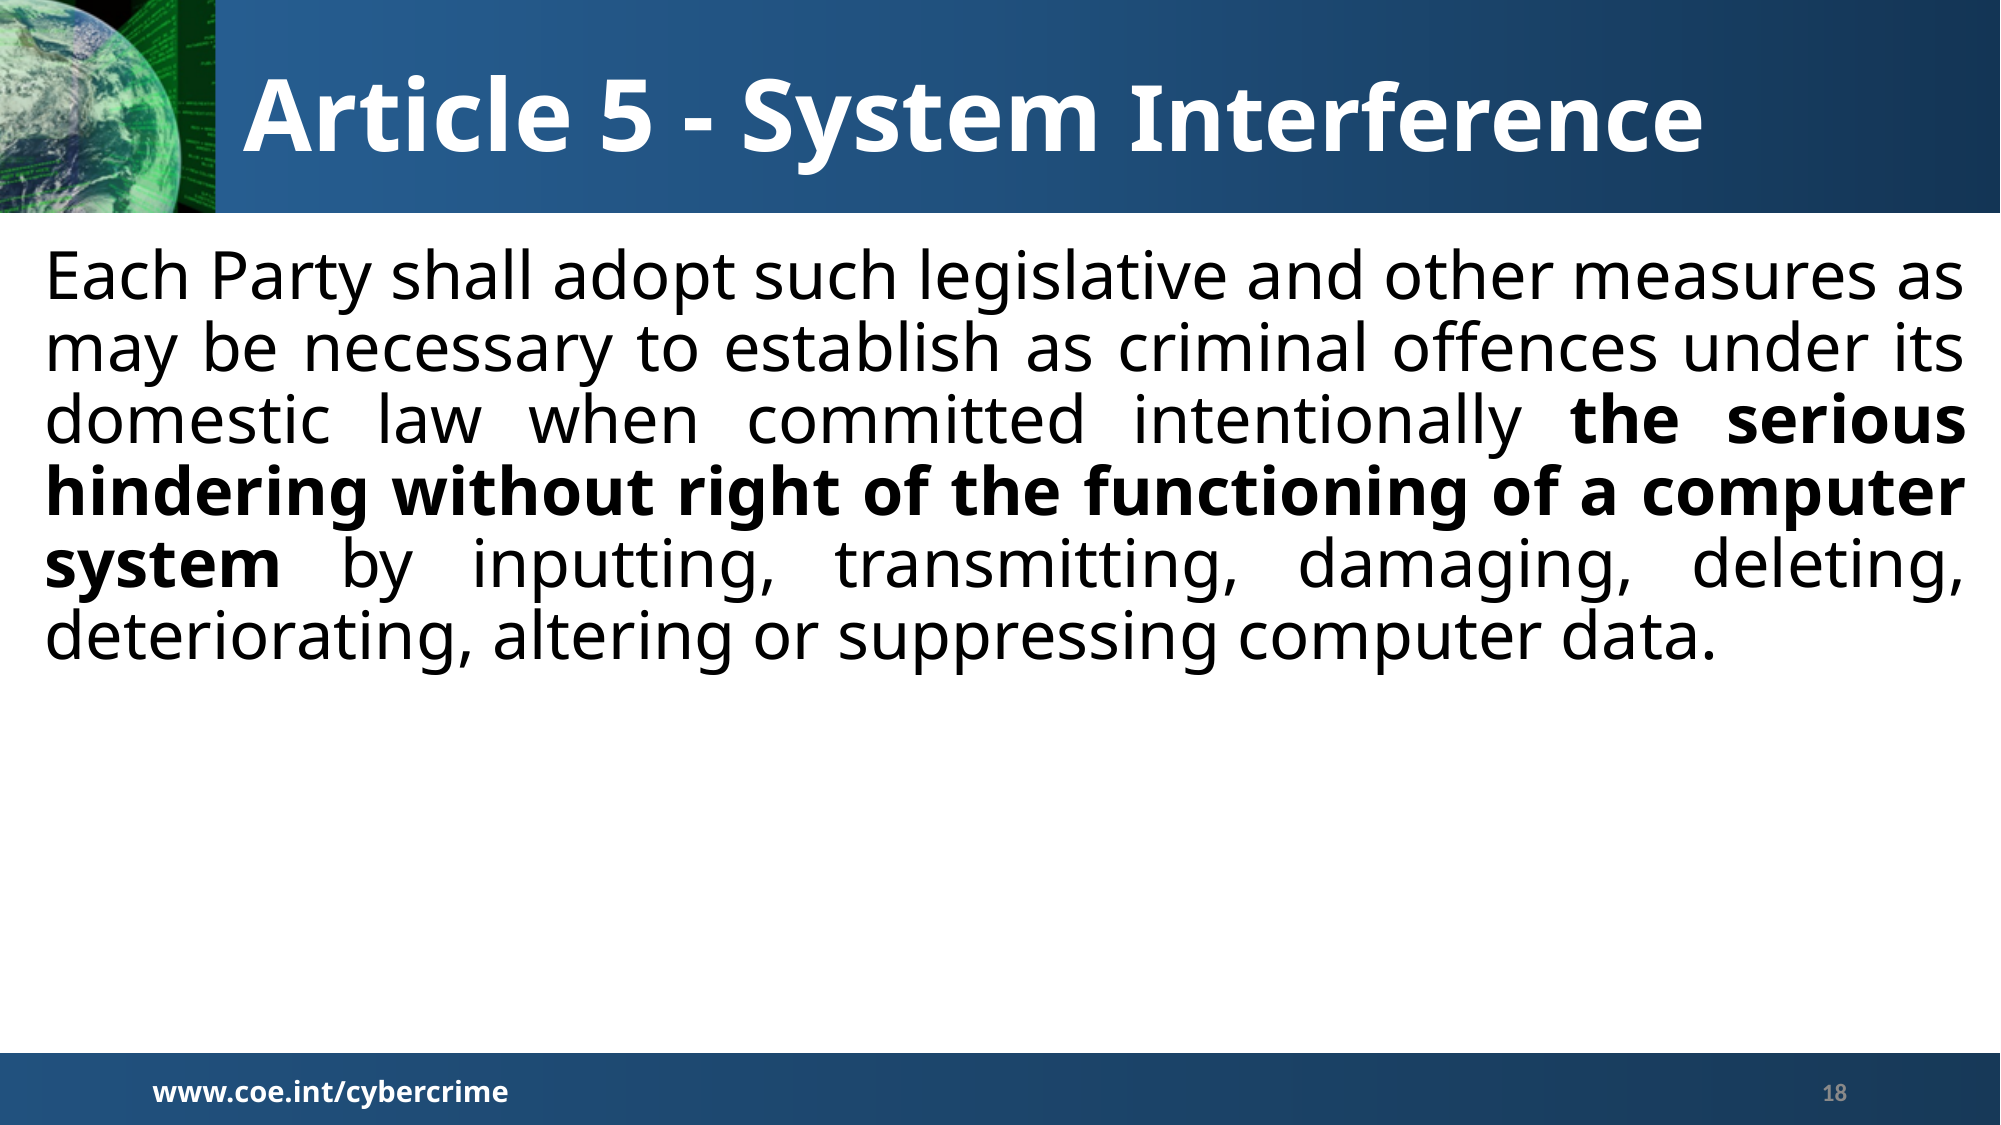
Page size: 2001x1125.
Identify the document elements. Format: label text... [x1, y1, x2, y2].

slide_number www.coe.int/cybercrime [137, 1061, 588, 1121]
picture [0, 0, 2000, 213]
list Each Party shall adopt such legislative and other measures as may be necessary to establish as criminal offences under its domestic law when committed intentionally the serious hindering without right of the functioning of a computer system by inputting, transmitting, damaging, deleting, deteriorating, altering or suppressing computer data. [29, 234, 1983, 1036]
text_box Article 5 - System Interference [228, 77, 1983, 147]
slide_number 18 [1412, 1061, 1863, 1121]
